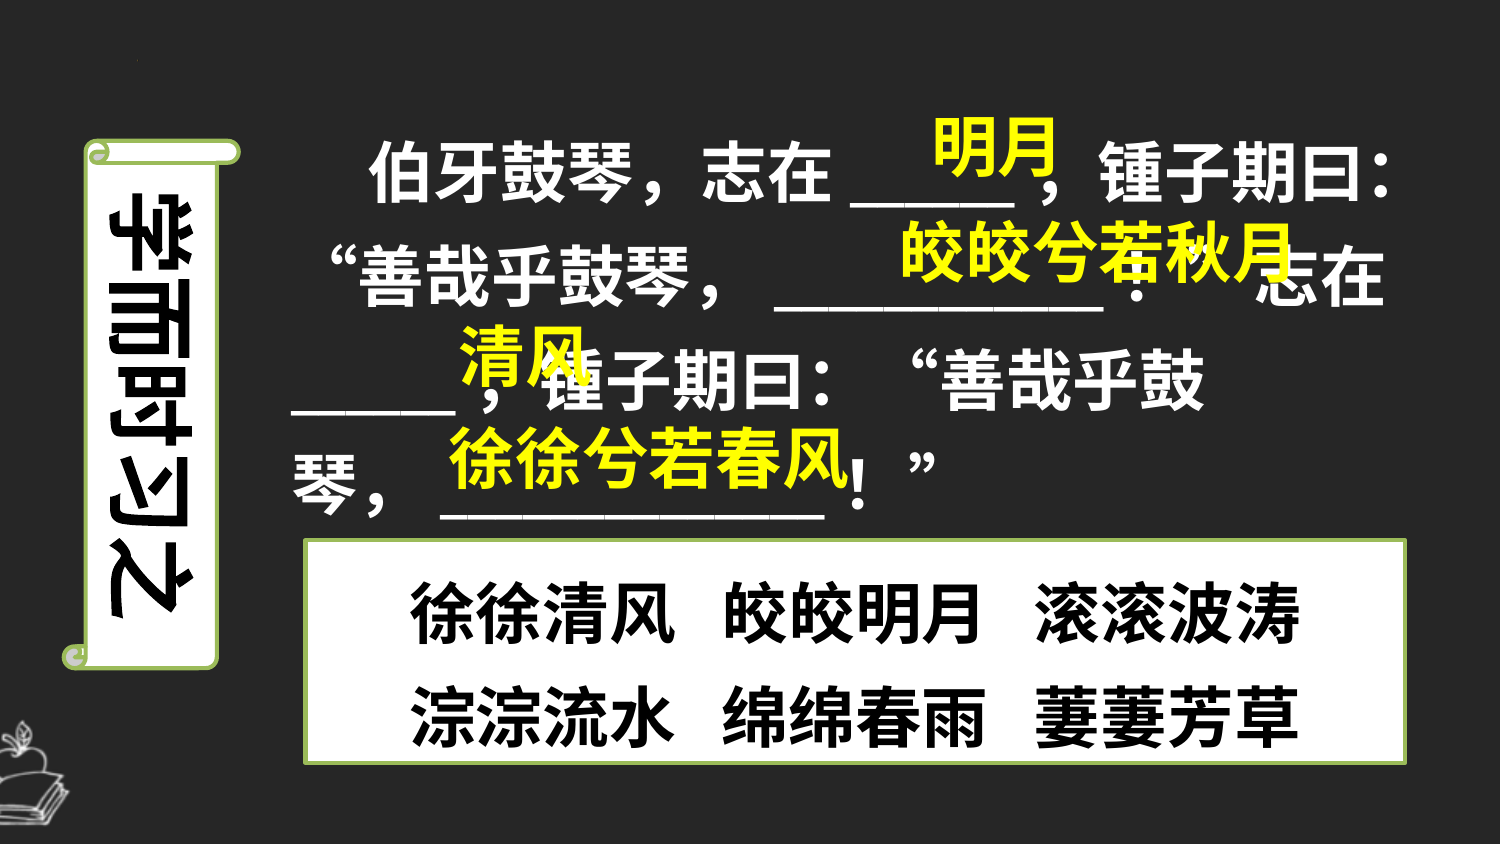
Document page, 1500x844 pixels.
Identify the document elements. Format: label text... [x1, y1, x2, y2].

text_box 徐徐兮若春风 [433, 409, 864, 504]
text_box 徐徐清风 皎皎明月 滚滚波涛 淙淙流水 绵绵春雨 萋萋芳草 [303, 538, 1407, 765]
text_box 伯牙鼓琴，志在______，锺子期曰：“善哉乎鼓琴，____________！”志在______，锺子期曰：“善哉乎鼓琴，______________！” [276, 99, 1435, 531]
text_box 明月 [916, 97, 1080, 192]
text_box 皎皎兮若秋月 [883, 203, 1315, 298]
picture [0, 0, 1500, 844]
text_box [63, 140, 239, 669]
text_box 清风 [443, 307, 607, 403]
